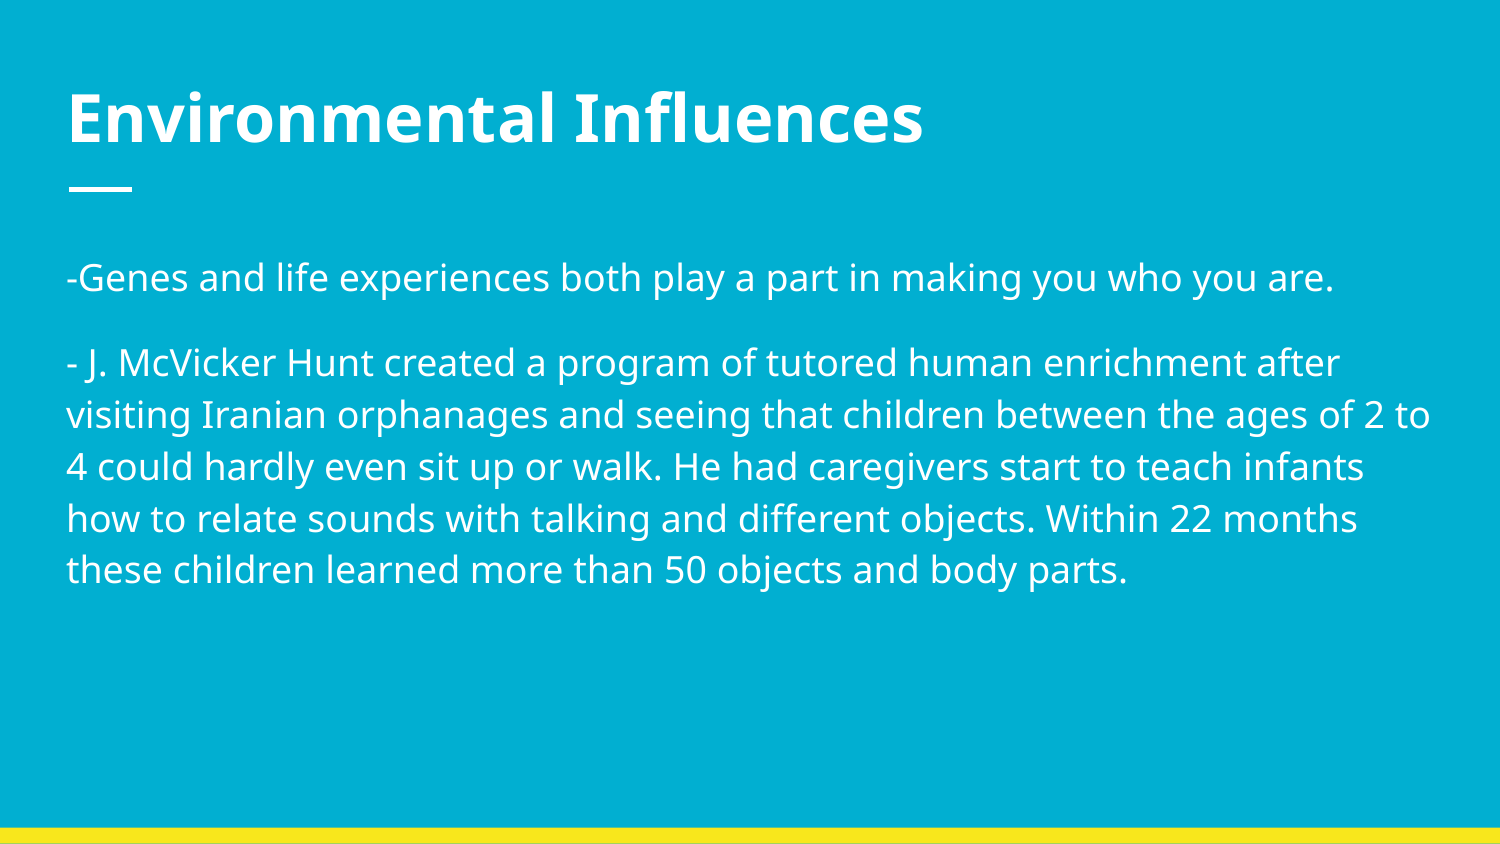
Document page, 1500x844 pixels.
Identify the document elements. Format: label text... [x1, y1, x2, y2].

list -Genes and life experiences both play a part in making you who you are. - J. McVicker Hunt created a program of tutored human enrichment after visiting Iranian orphanages and seeing that children between the ages of 2 to 4 could hardly even sit up or walk. He had caregivers start to teach infants how to relate sounds with talking and different objects. Within 22 months these children learned more than 50 objects and body parts. [51, 232, 1449, 750]
title Environmental Influences [51, 61, 1449, 167]
